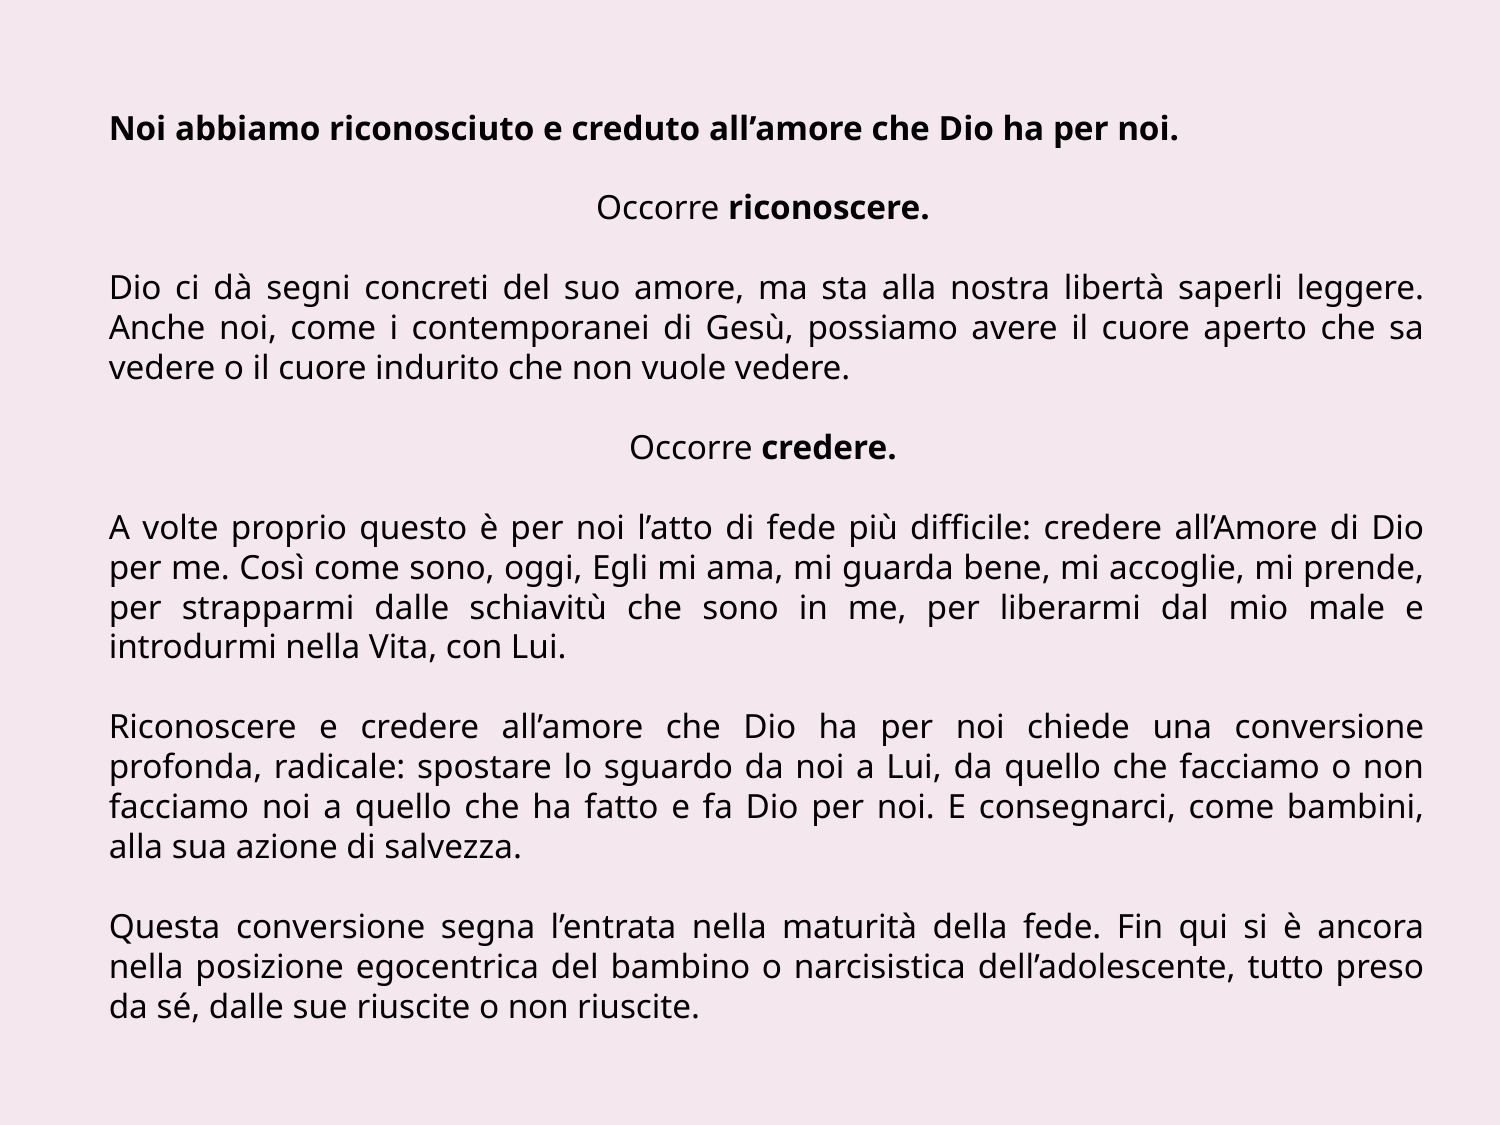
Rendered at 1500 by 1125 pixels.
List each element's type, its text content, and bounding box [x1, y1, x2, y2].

text_box Noi abbiamo riconosciuto e creduto all’amore che Dio ha per noi. Occorre riconoscere. Dio ci dà segni concreti del suo amore, ma sta alla nostra libertà saperli leggere. Anche noi, come i contemporanei di Gesù, possiamo avere il cuore aperto che sa vedere o il cuore indurito che non vuole vedere. Occorre credere. A volte proprio questo è per noi l’atto di fede più difficile: credere all’Amore di Dio per me. Così come sono, oggi, Egli mi ama, mi guarda bene, mi accoglie, mi prende, per strapparmi dalle schiavitù che sono in me, per liberarmi dal mio male e introdurmi nella Vita, con Lui. Riconoscere e credere all’amore che Dio ha per noi chiede una conversione profonda, radicale: spostare lo sguardo da noi a Lui, da quello che facciamo o non facciamo noi a quello che ha fatto e fa Dio per noi. E consegnarci, come bambini, alla sua azione di salvezza. Questa conversione segna l’entrata nella maturità della fede. Fin qui si è ancora nella posizione egocentrica del bambino o narcisistica dell’adolescente, tutto preso da sé, dalle sue riuscite o non riuscite. [93, 99, 1442, 1033]
